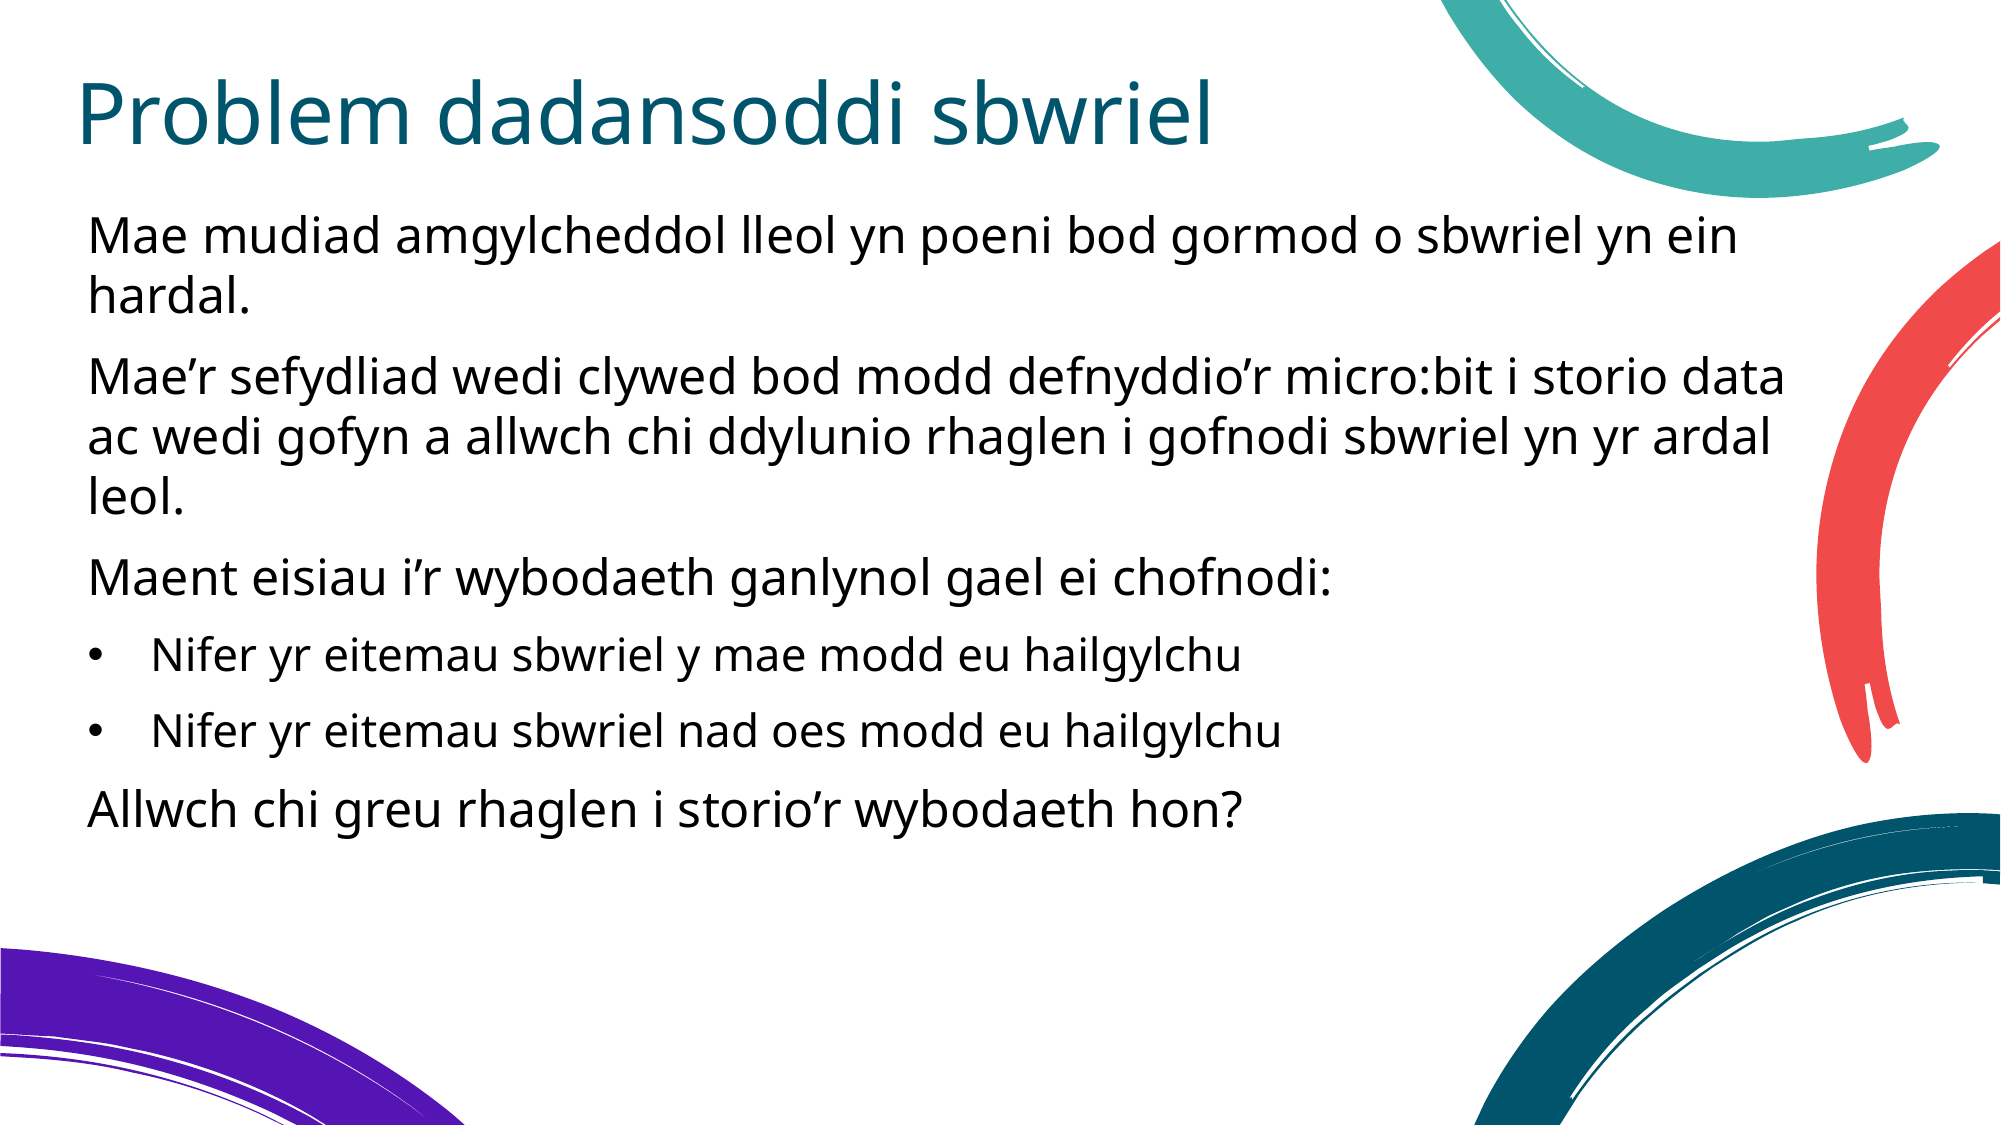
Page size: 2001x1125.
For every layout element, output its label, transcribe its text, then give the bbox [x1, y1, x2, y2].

title Problem dadansoddi sbwriel [55, 50, 1828, 183]
list Mae mudiad amgylcheddol lleol yn poeni bod gormod o sbwriel yn ein hardal. Mae’r sefydliad wedi clywed bod modd defnyddio’r micro:bit i storio data ac wedi gofyn a allwch chi ddylunio rhaglen i gofnodi sbwriel yn yr ardal leol. Maent eisiau i’r wybodaeth ganlynol gael ei chofnodi: Nifer yr eitemau sbwriel y mae modd eu hailgylchu Nifer yr eitemau sbwriel nad oes modd eu hailgylchu Allwch chi greu rhaglen i storio’r wybodaeth hon? [55, 183, 1828, 1011]
